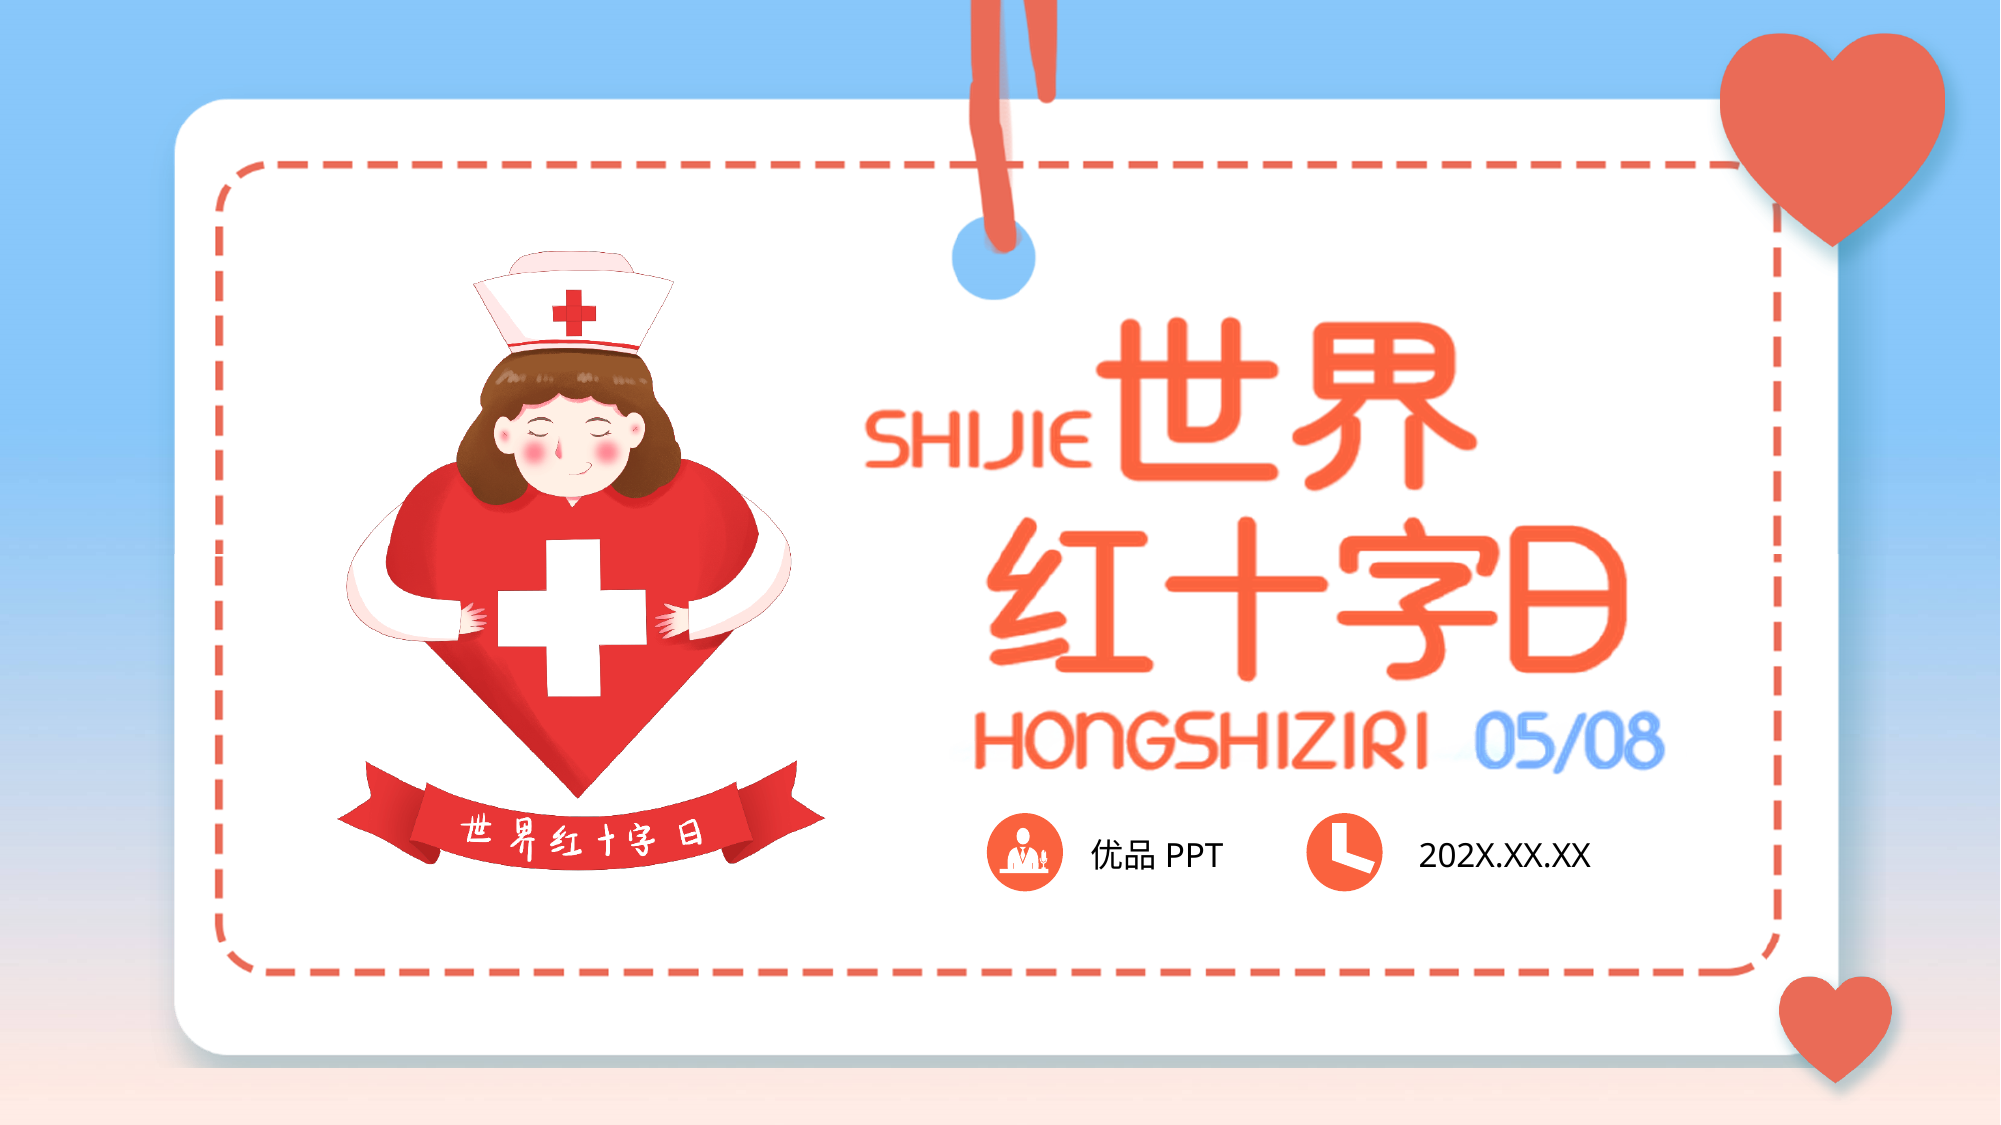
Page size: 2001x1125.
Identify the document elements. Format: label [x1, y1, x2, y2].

text_box [1306, 813, 1383, 892]
text_box [847, 288, 1688, 783]
text_box [986, 813, 1063, 892]
picture [0, 0, 2000, 1125]
